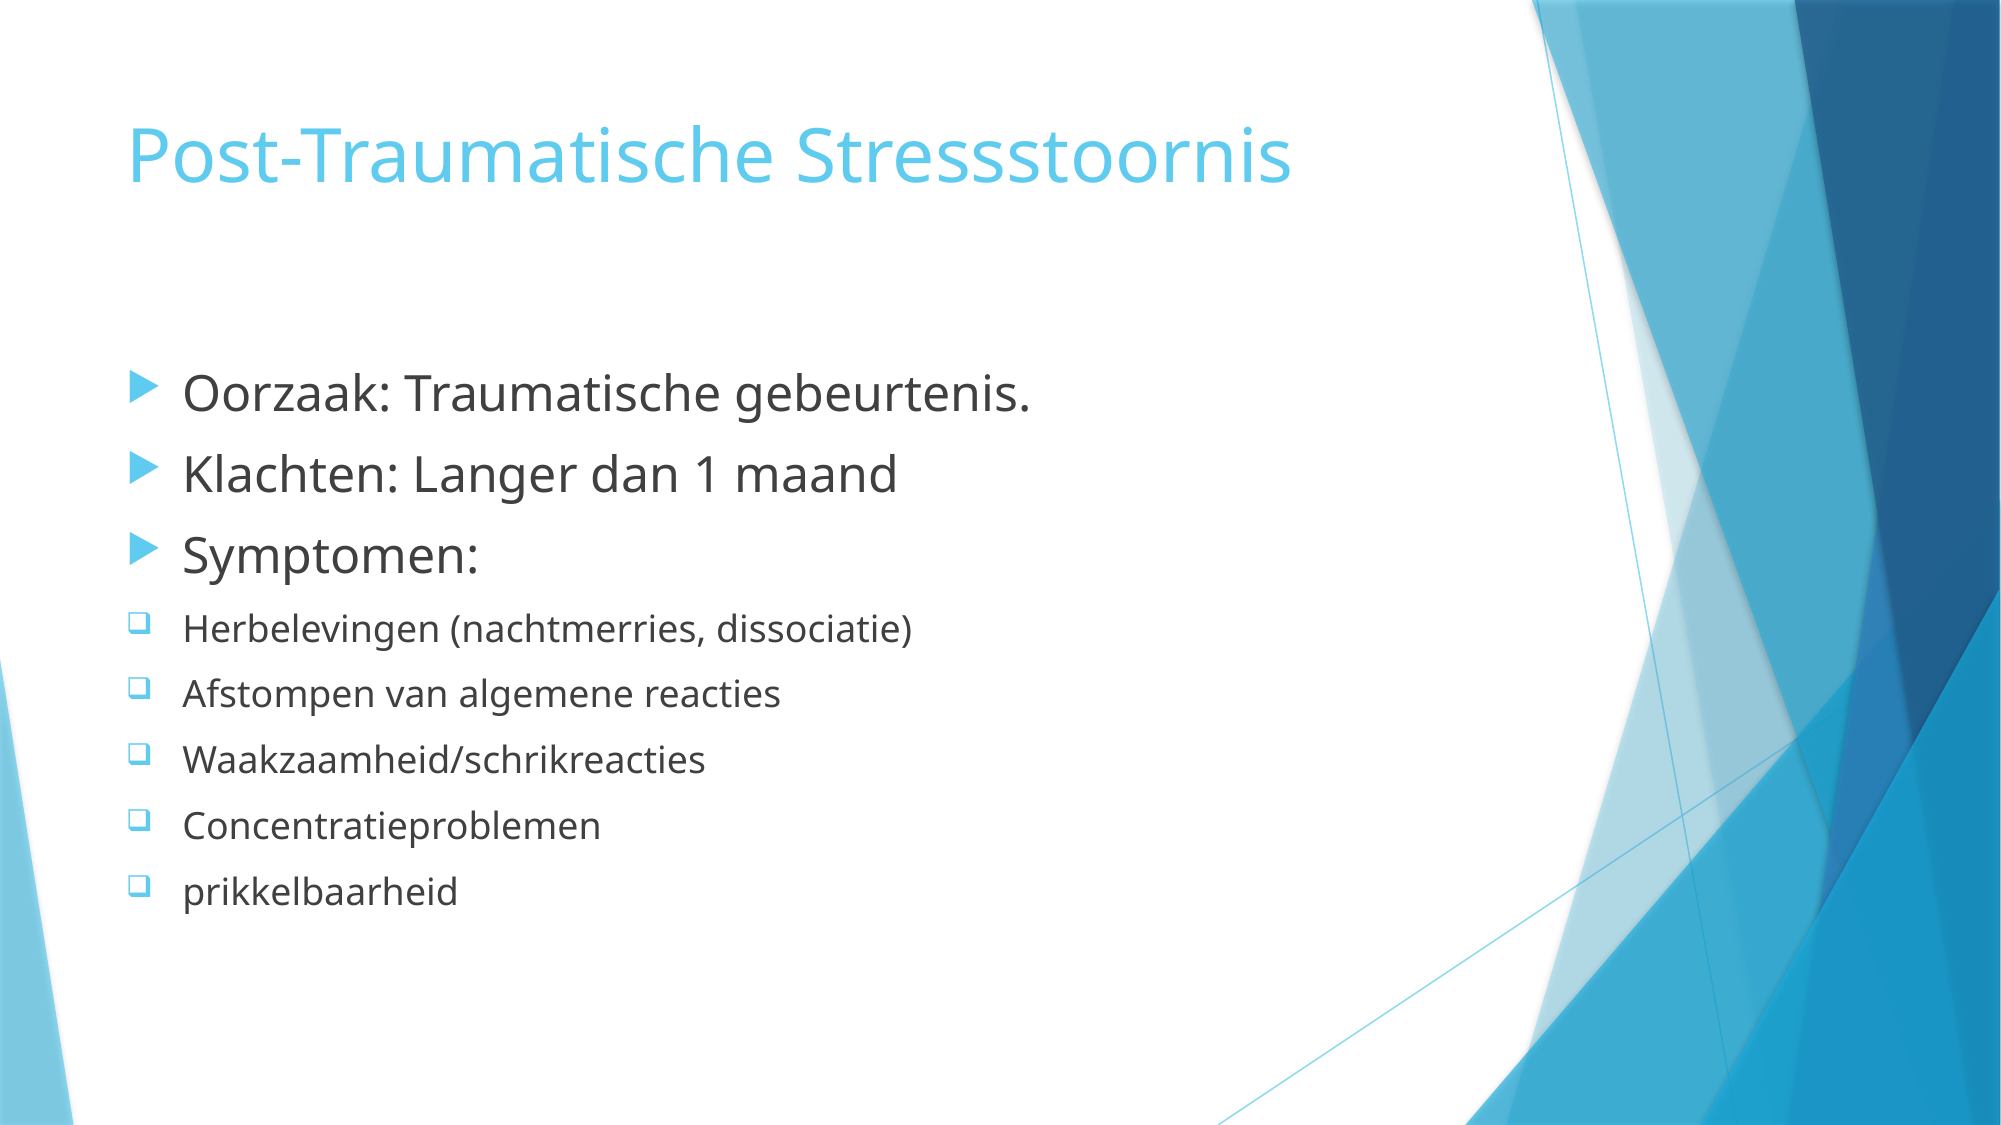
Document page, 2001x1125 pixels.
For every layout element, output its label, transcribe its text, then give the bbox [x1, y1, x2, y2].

list Oorzaak: Traumatische gebeurtenis. Klachten: Langer dan 1 maand Symptomen: Herbelevingen (nachtmerries, dissociatie) Afstompen van algemene reacties Waakzaamheid/schrikreacties Concentratieproblemen prikkelbaarheid [111, 354, 1522, 992]
title Post-Traumatische Stressstoornis [111, 99, 1522, 317]
